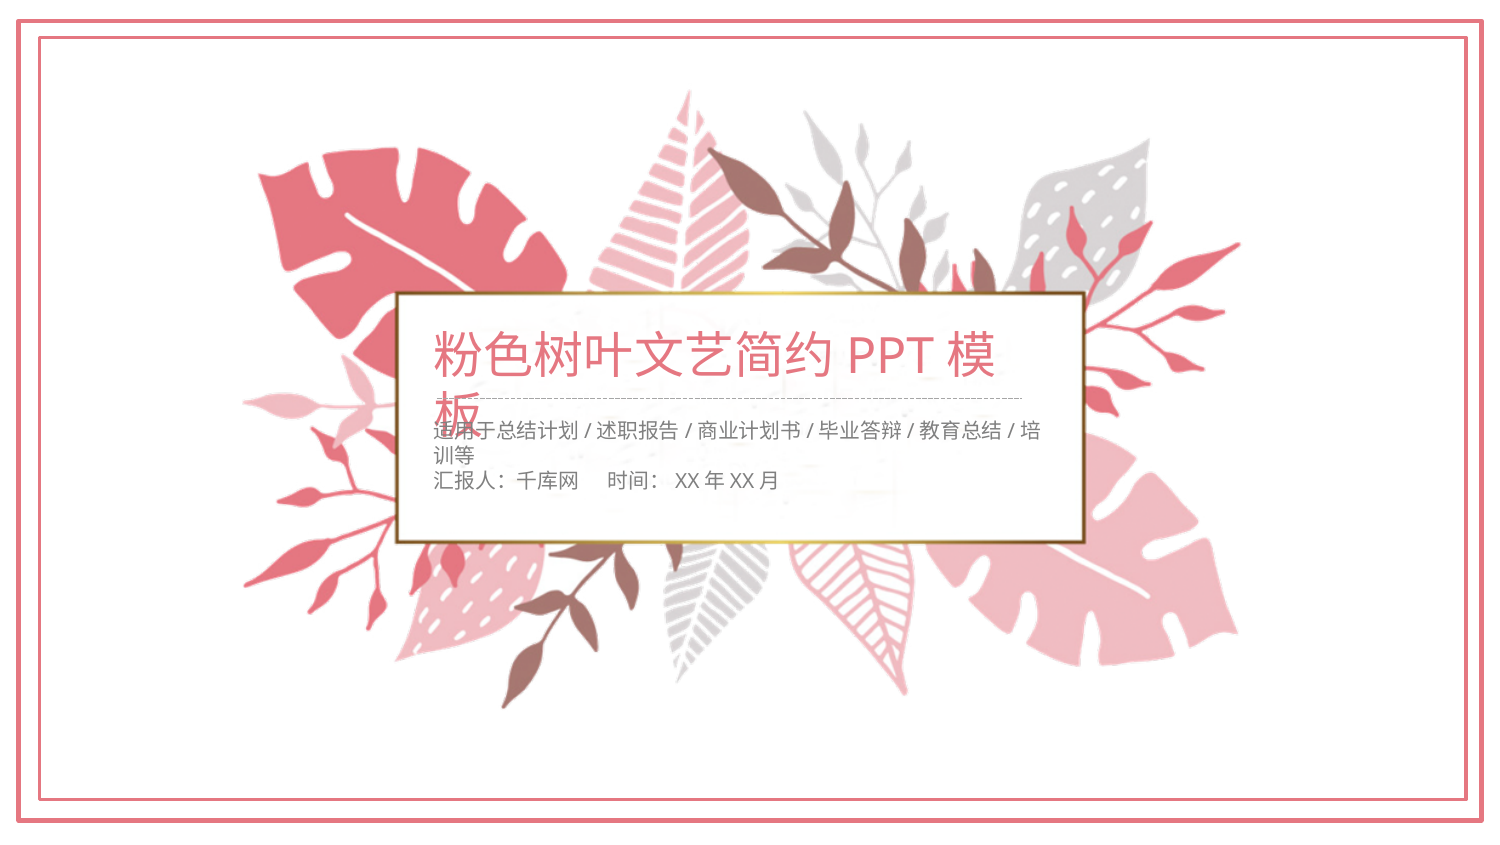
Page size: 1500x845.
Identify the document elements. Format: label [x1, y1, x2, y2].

picture [217, 65, 1264, 742]
